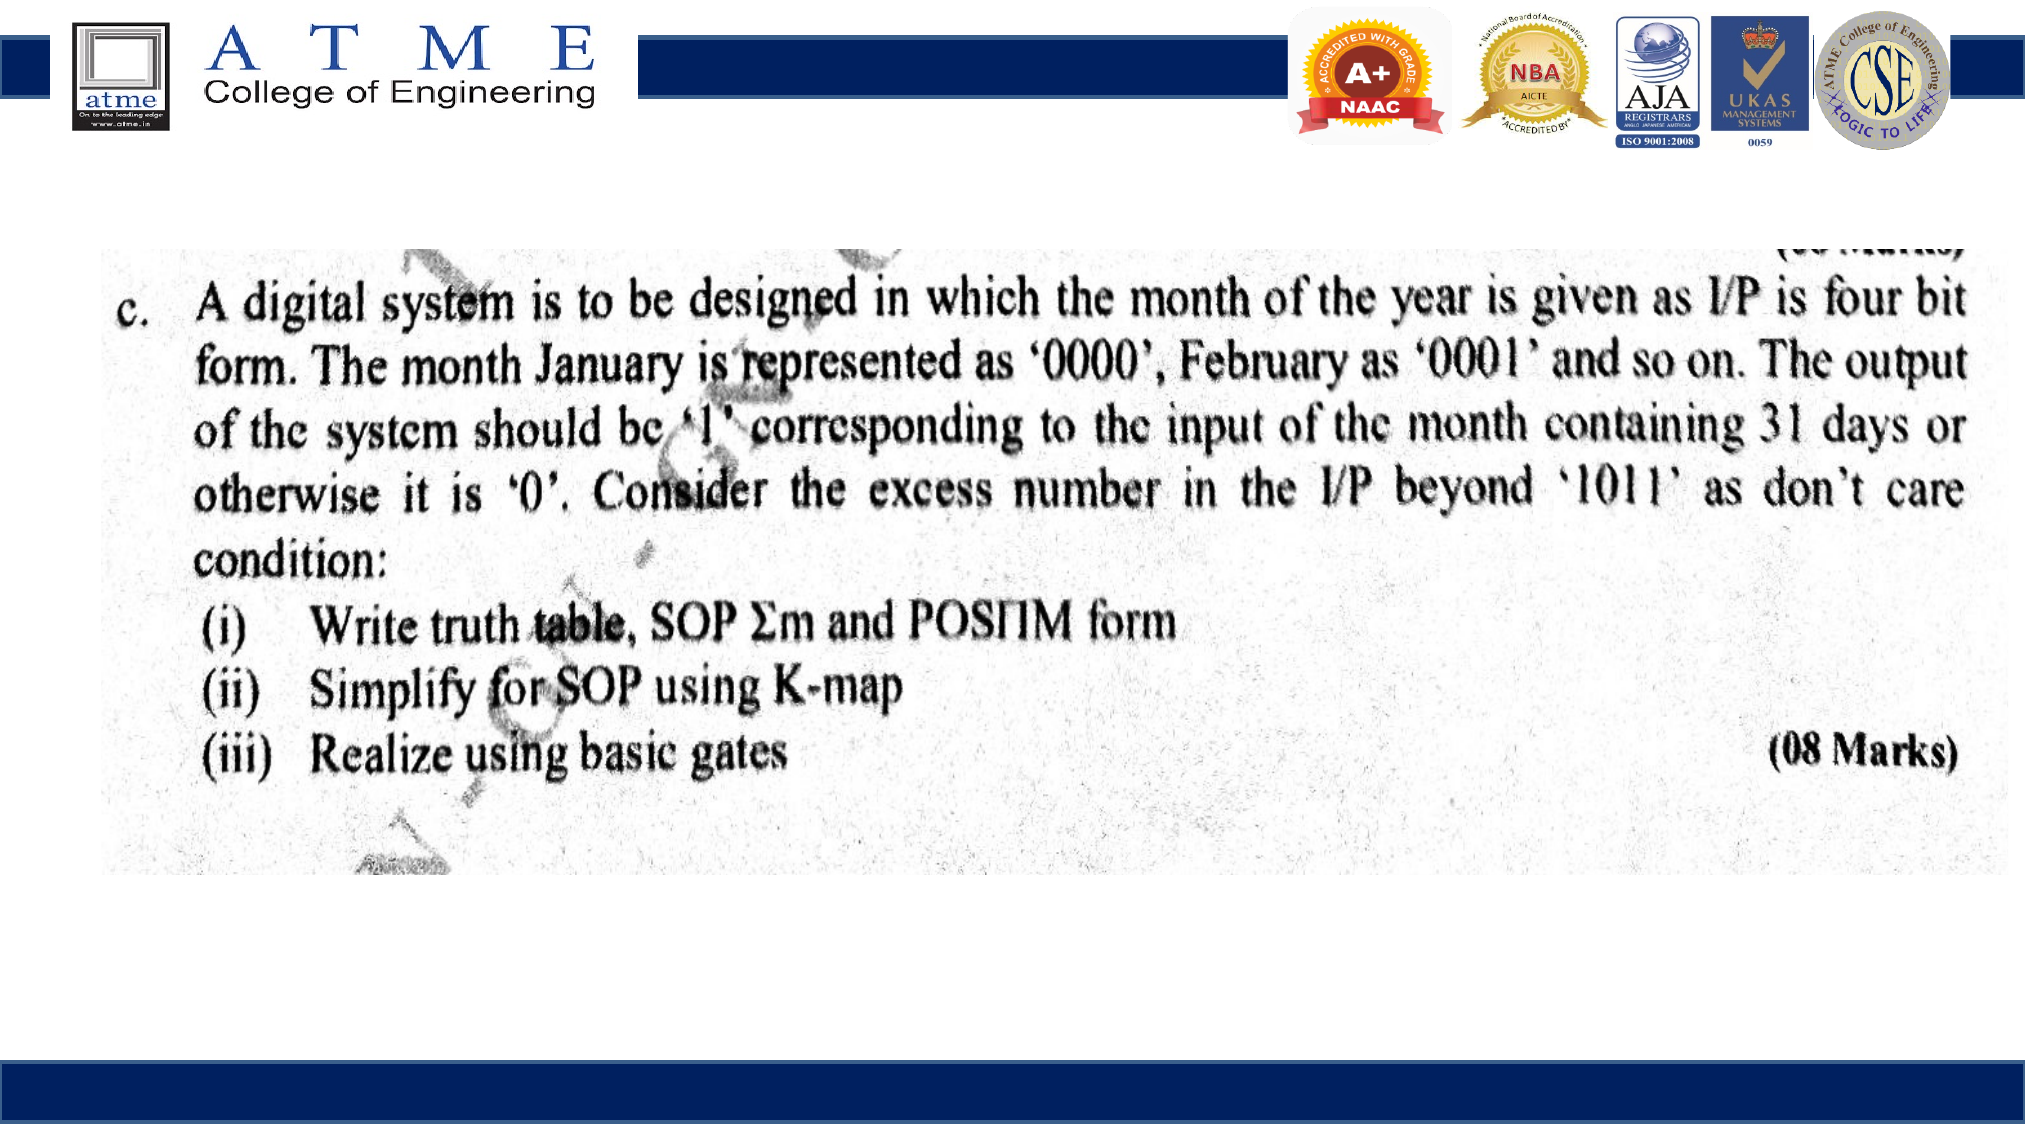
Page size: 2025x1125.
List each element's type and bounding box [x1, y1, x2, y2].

picture [1814, 9, 1951, 151]
picture [1287, 6, 1813, 150]
list [100, 249, 2009, 876]
picture [50, 0, 638, 150]
